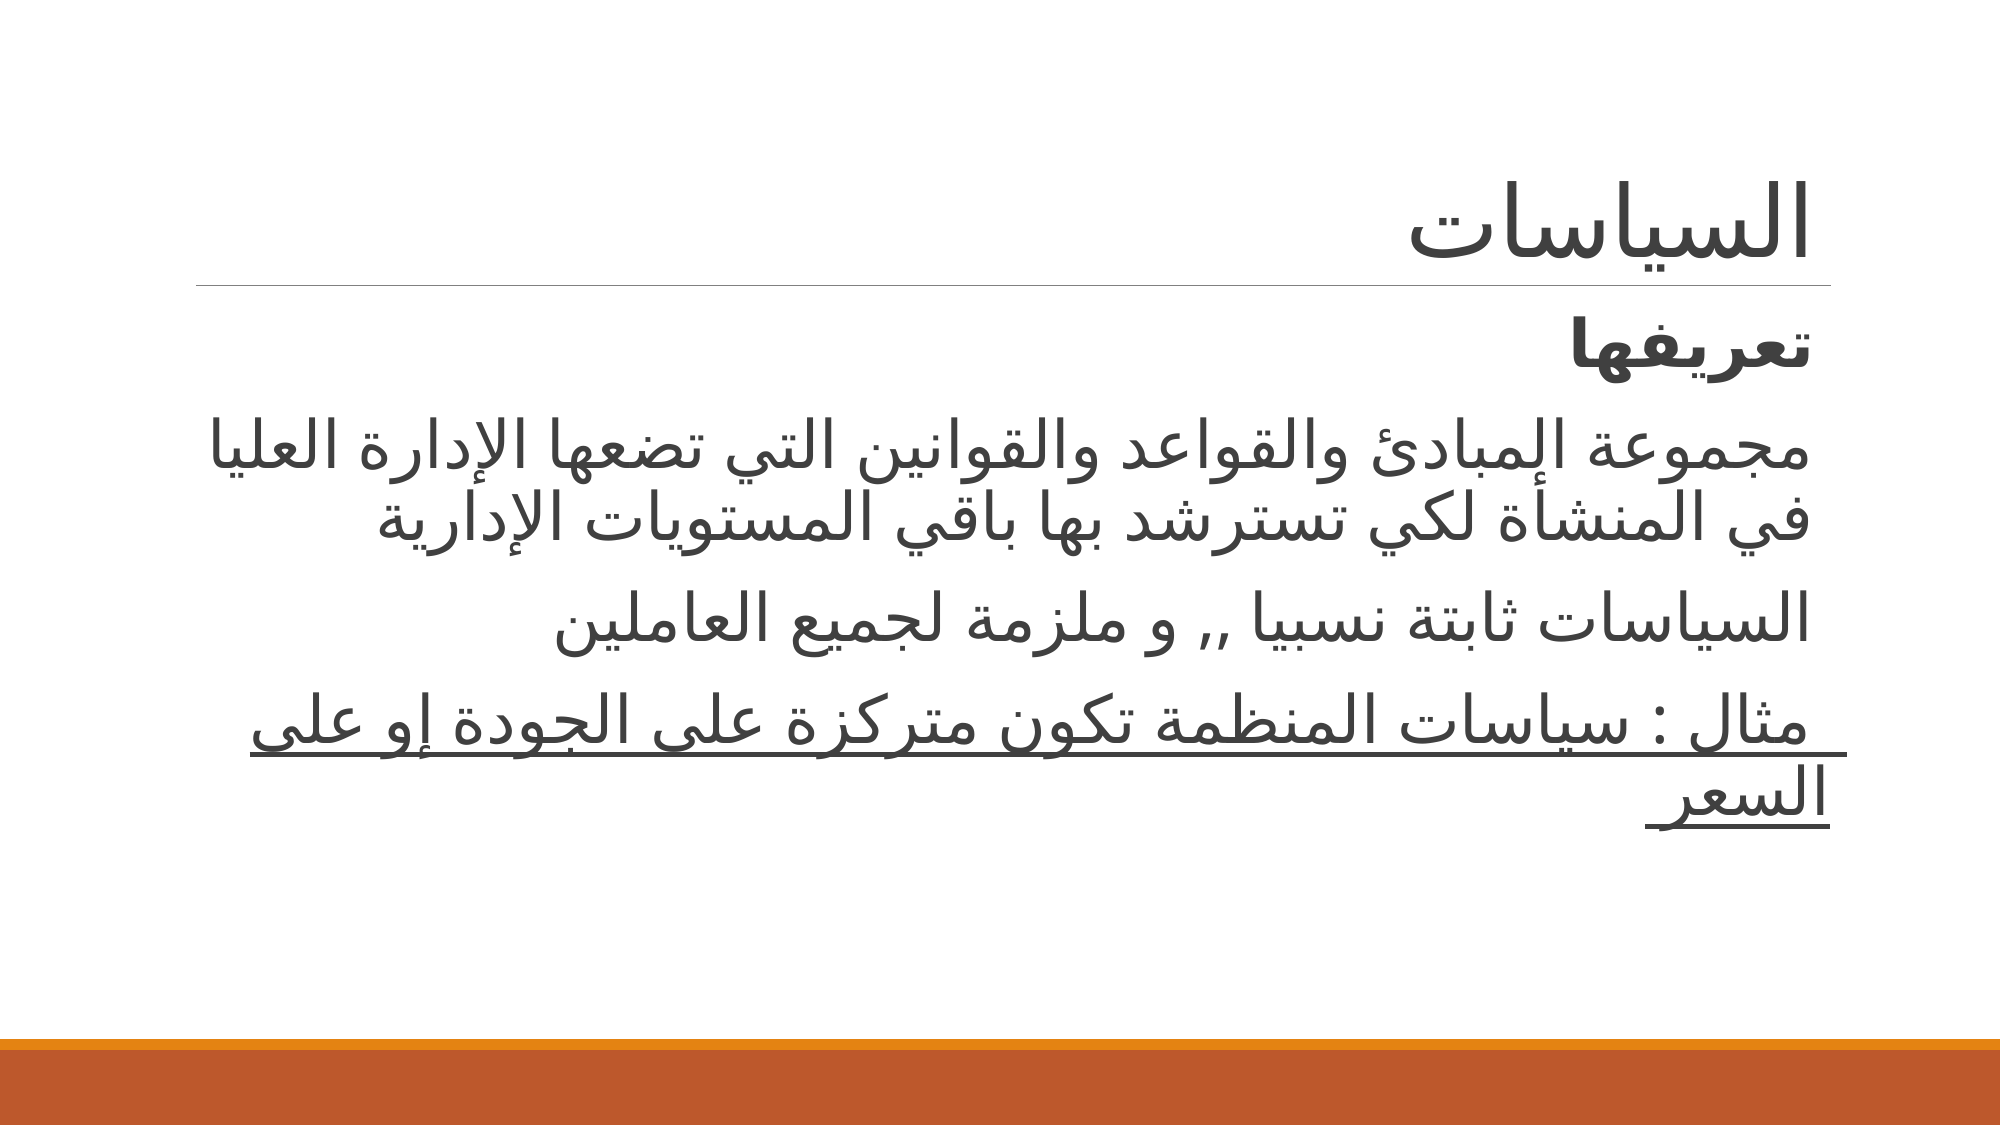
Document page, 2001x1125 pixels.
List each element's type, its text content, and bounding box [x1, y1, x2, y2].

title السياسات [180, 47, 1830, 285]
list تعريفها مجموعة المبادئ والقواعد والقوانين التي تضعها الإدارة العليا في المنشأة لكي تسترشد بها باقي المستويات الإدارية السياسات ثابتة نسبيا ,, و ملزمة لجميع العاملين مثال : سياسات المنظمة تكون متركزة على الجودة إو على السعر [180, 302, 1830, 605]
